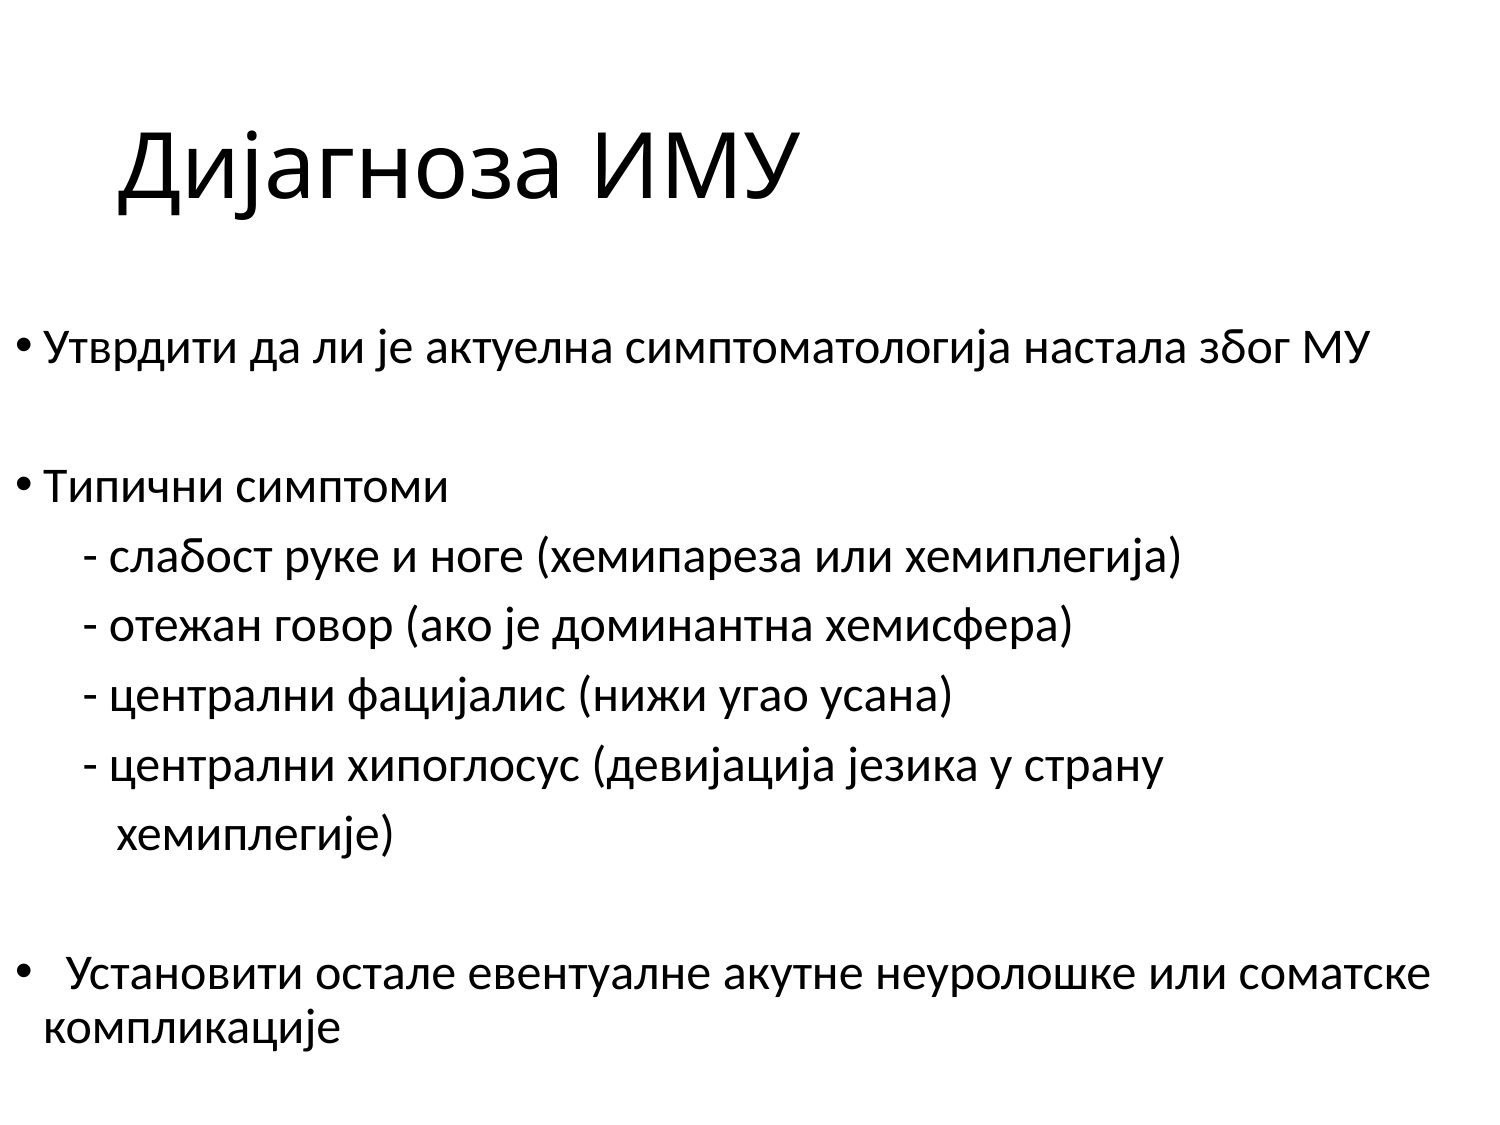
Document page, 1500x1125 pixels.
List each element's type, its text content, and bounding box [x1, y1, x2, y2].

title Дијагноза ИМУ [103, 59, 1397, 278]
list Утврдити да ли је актуелна симптоматологија настала због МУ Типични симптоми - слабост руке и ноге (хемипареза или хемиплегија) - отежан говор (ако је доминантна хемисфера) - централни фацијалис (нижи угао усана) - централни хипоглосус (девијација језика у страну хемиплегије) Установити остале евентуалне акутне неуролошке или соматске компликације [0, 312, 1451, 1000]
